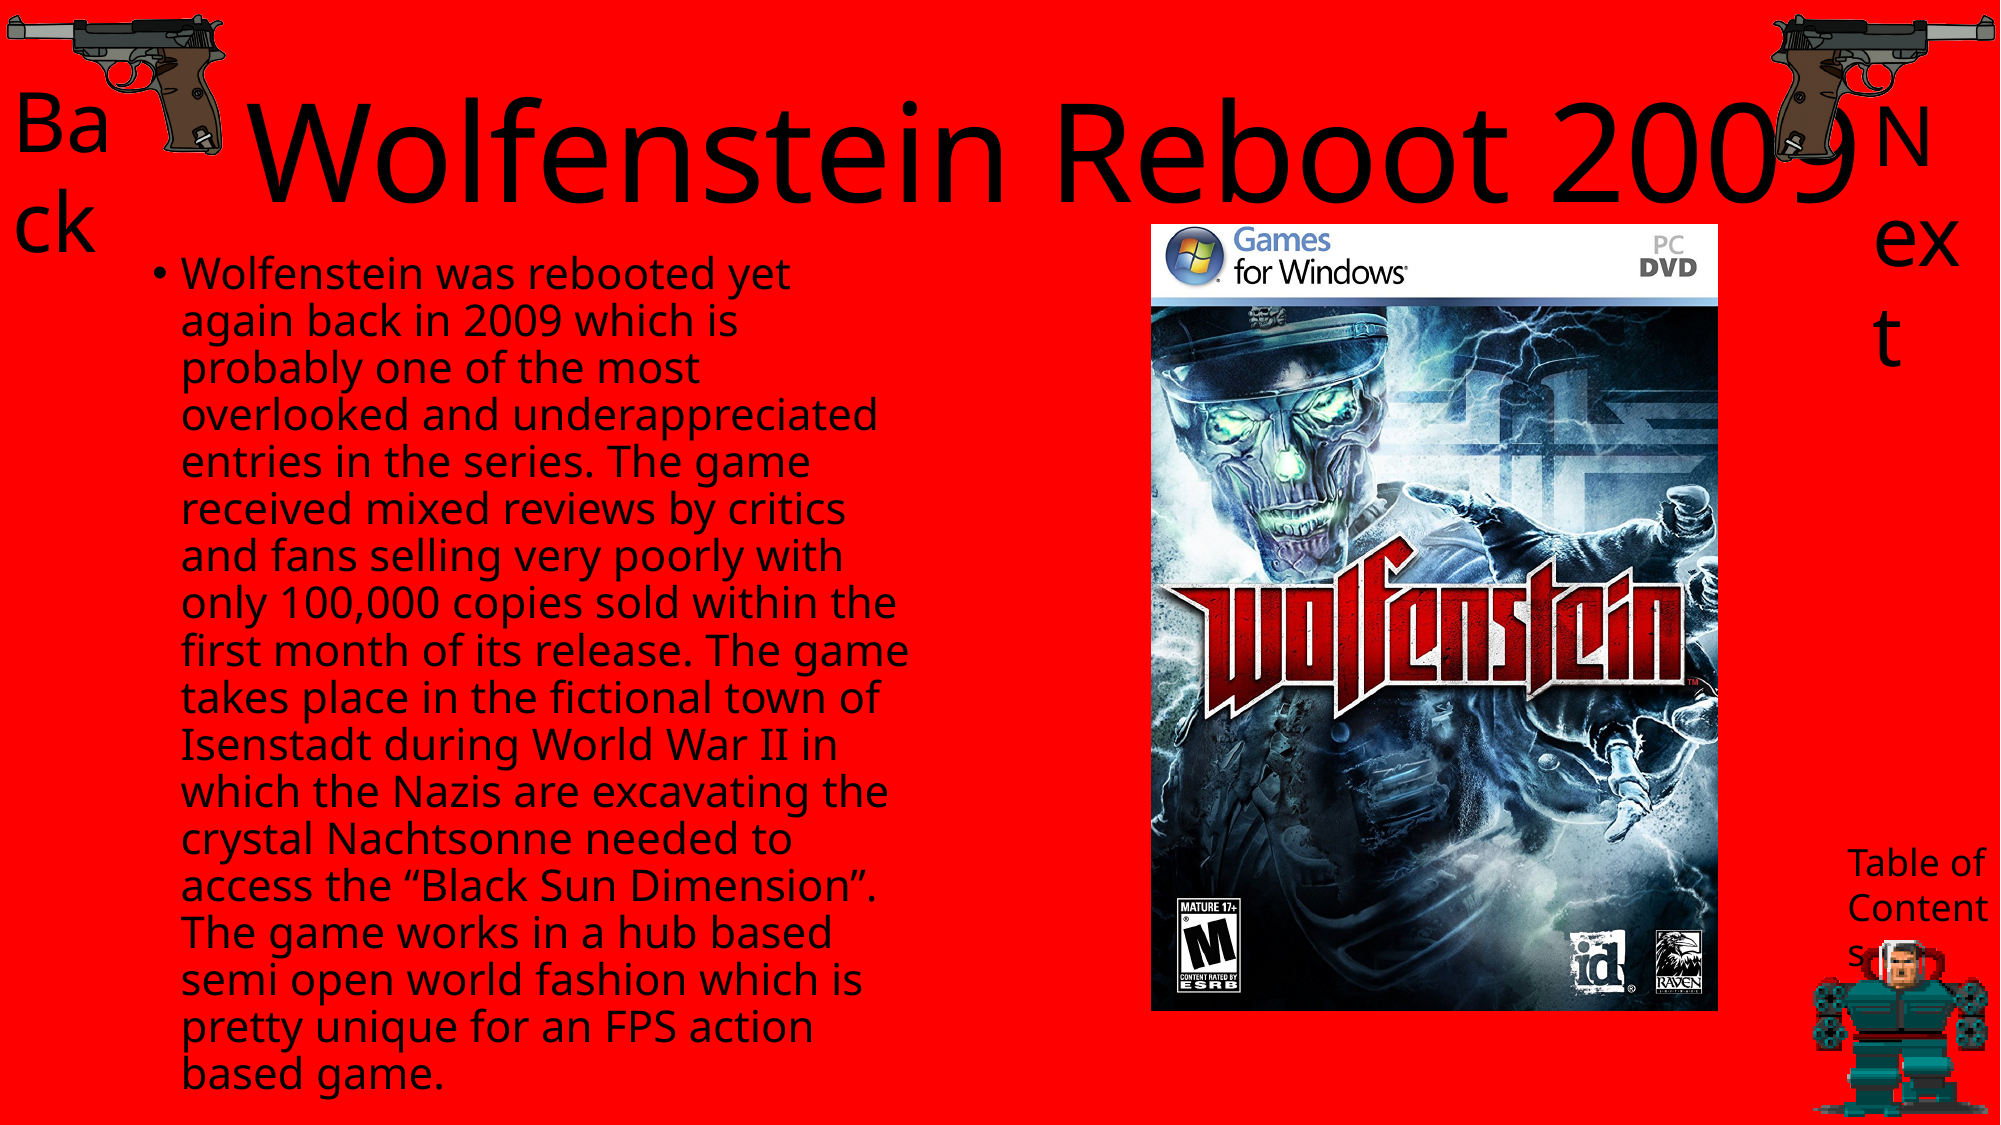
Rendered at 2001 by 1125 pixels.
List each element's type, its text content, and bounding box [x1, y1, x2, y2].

text_box Next [1857, 166, 1989, 391]
text_box Table of Contents [1832, 831, 2000, 1071]
text_box Back [0, 61, 163, 277]
picture [1807, 937, 1990, 1119]
list Wolfenstein was rebooted yet again back in 2009 which is probably one of the most overlooked and underappreciated entries in the series. The game received mixed reviews by critics and fans selling very poorly with only 100,000 copies sold within the first month of its release. The game takes place in the fictional town of Isenstadt during World War II in which the Nazis are excavating the crystal Nachtsonne needed to access the “Black Sun Dimension”. The game works in a hub based semi open world fashion which is pretty unique for an FPS action based game. [137, 244, 928, 1125]
picture [1, 12, 231, 159]
title Wolfenstein Reboot 2009 [230, 49, 1857, 268]
picture [1765, 12, 2000, 166]
picture [1151, 224, 1718, 1011]
